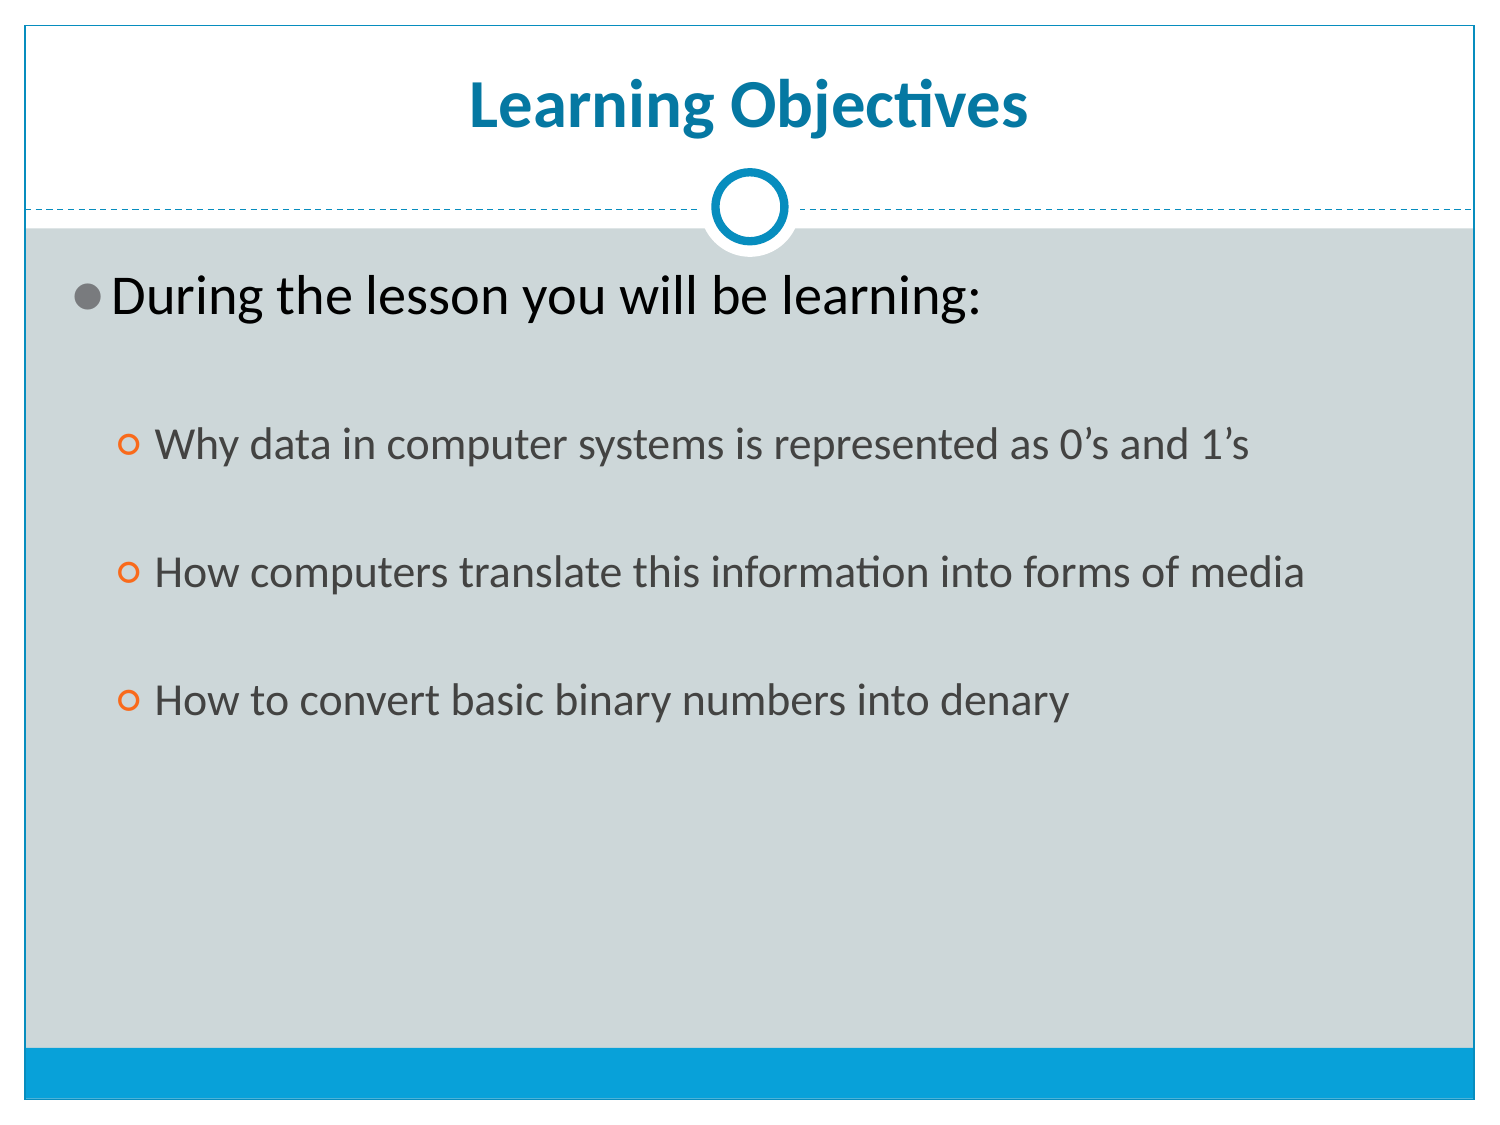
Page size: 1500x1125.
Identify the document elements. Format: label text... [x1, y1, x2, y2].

list During the lesson you will be learning: Why data in computer systems is represented as 0’s and 1’s How computers translate this information into forms of media How to convert basic binary numbers into denary [49, 250, 1445, 1001]
title Learning Objectives [49, 37, 1450, 162]
